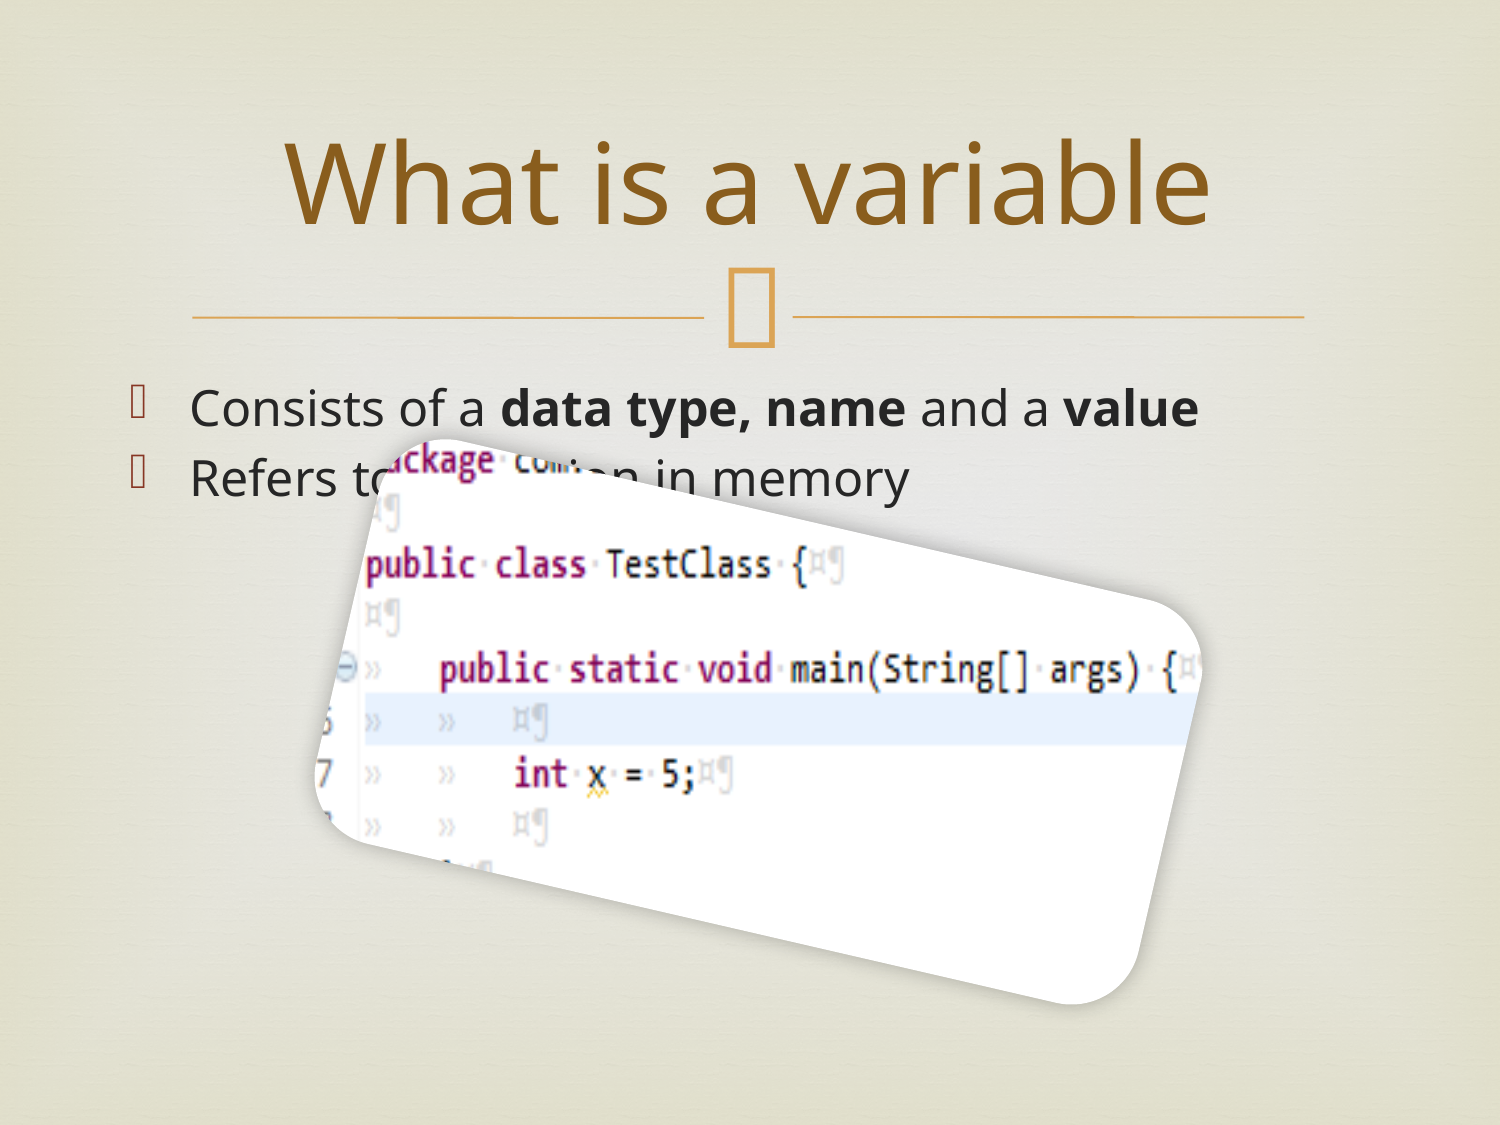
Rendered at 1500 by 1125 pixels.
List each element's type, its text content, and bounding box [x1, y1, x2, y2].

picture [314, 439, 1203, 1005]
title What is a variable [112, 93, 1386, 267]
list Consists of a data type, name and a value Refers to a location in memory [114, 368, 1386, 1005]
